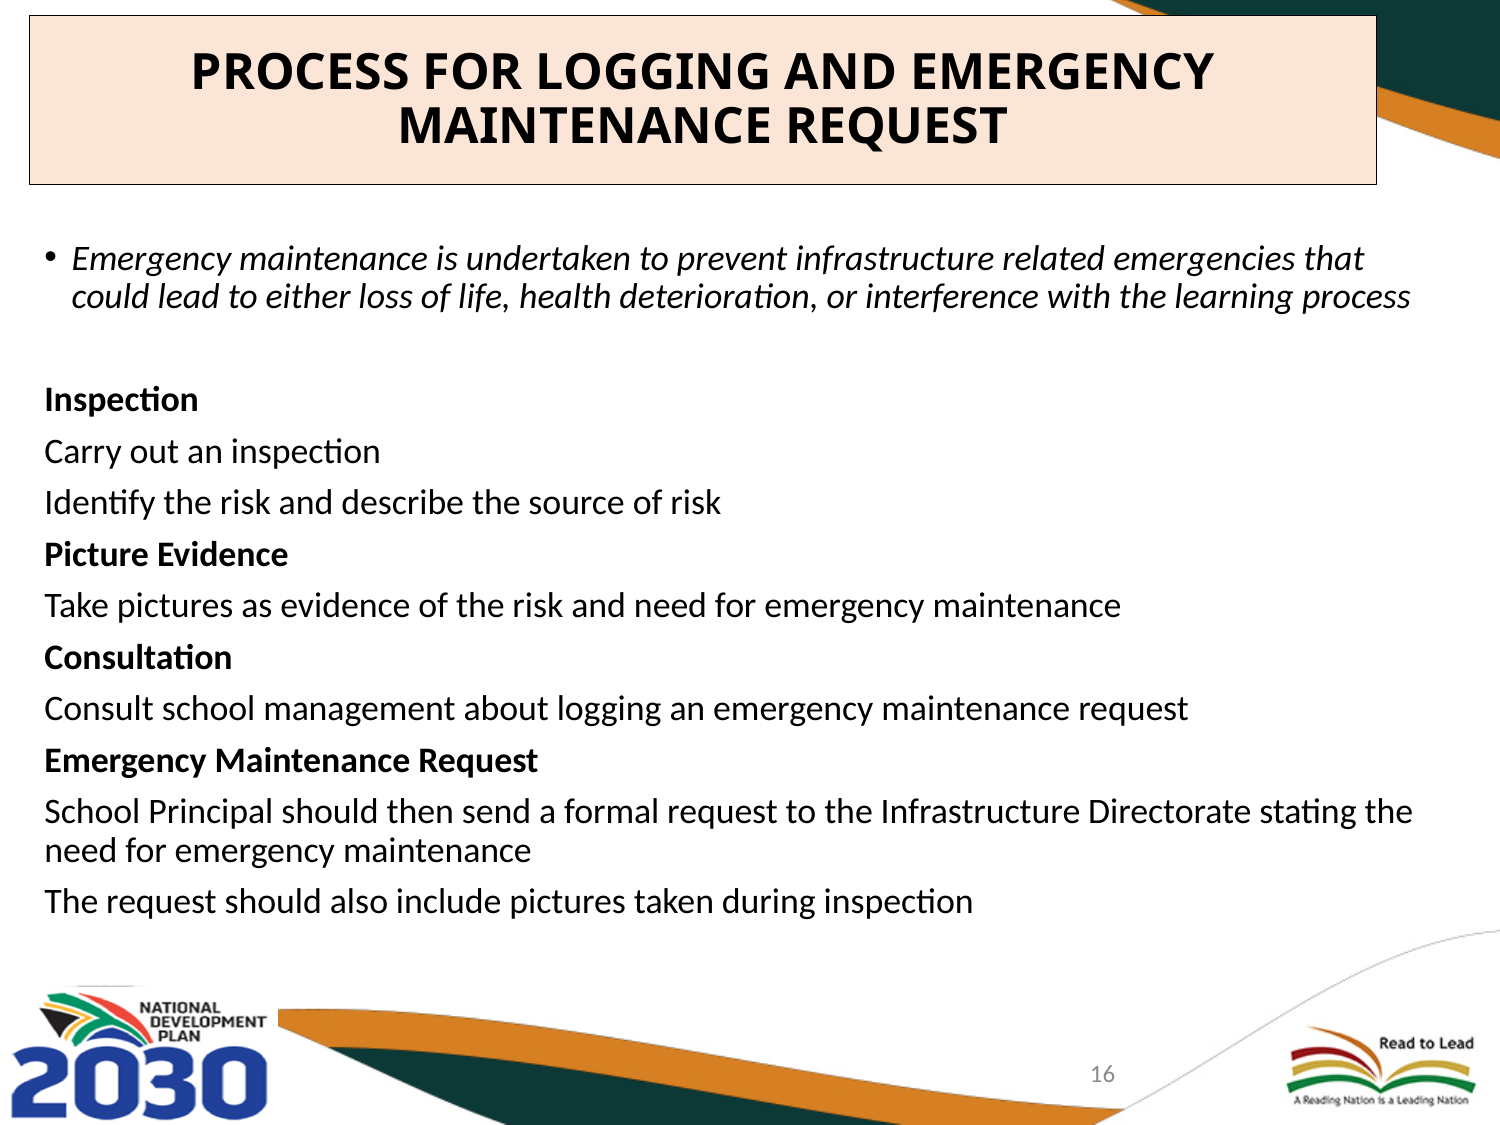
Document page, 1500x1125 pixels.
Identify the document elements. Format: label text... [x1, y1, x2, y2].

slide_number 16 [1074, 1042, 1425, 1103]
picture [0, 0, 1500, 1125]
text_box Emergency maintenance is undertaken to prevent infrastructure related emergencies that could lead to either loss of life, health deterioration, or interference with the learning process Inspection Carry out an inspection Identify the risk and describe the source of risk Picture Evidence Take pictures as evidence of the risk and need for emergency maintenance Consultation Consult school management about logging an emergency maintenance request Emergency Maintenance Request School Principal should then send a formal request to the Infrastructure Directorate stating the need for emergency maintenance The request should also include pictures taken during inspection [29, 231, 1446, 944]
text_box PROCESS FOR LOGGING AND EMERGENCY MAINTENANCE REQUEST [29, 15, 1377, 185]
